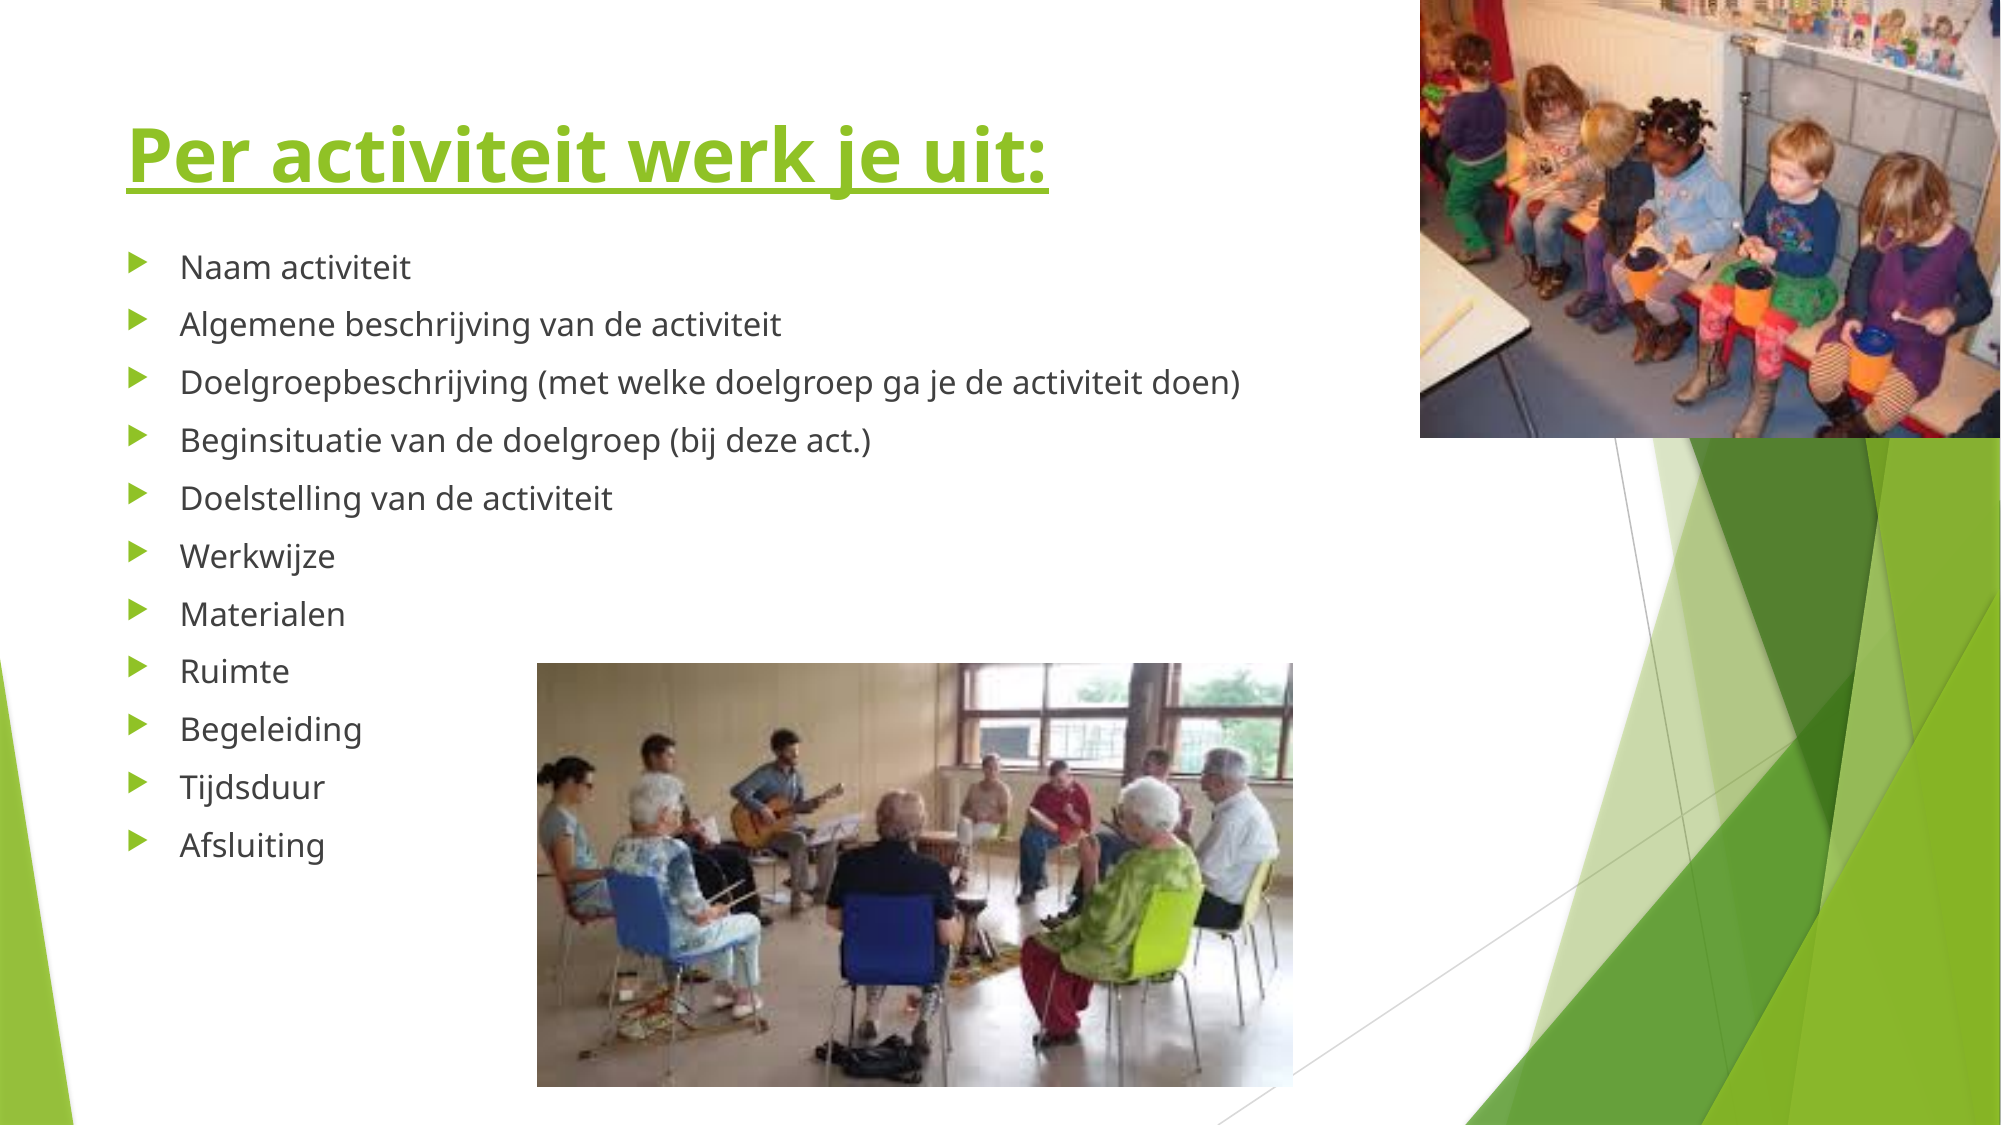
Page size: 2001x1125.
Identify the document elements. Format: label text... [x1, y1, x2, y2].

picture [536, 663, 1294, 1088]
title Per activiteit werk je uit: [111, 99, 1414, 238]
picture [1420, 0, 2000, 439]
list Naam activiteit Algemene beschrijving van de activiteit Doelgroepbeschrijving (met welke doelgroep ga je de activiteit doen) Beginsituatie van de doelgroep (bij deze act.) Doelstelling van de activiteit Werkwijze Materialen Ruimte Begeleiding Tijdsduur Afsluiting [111, 238, 1522, 876]
